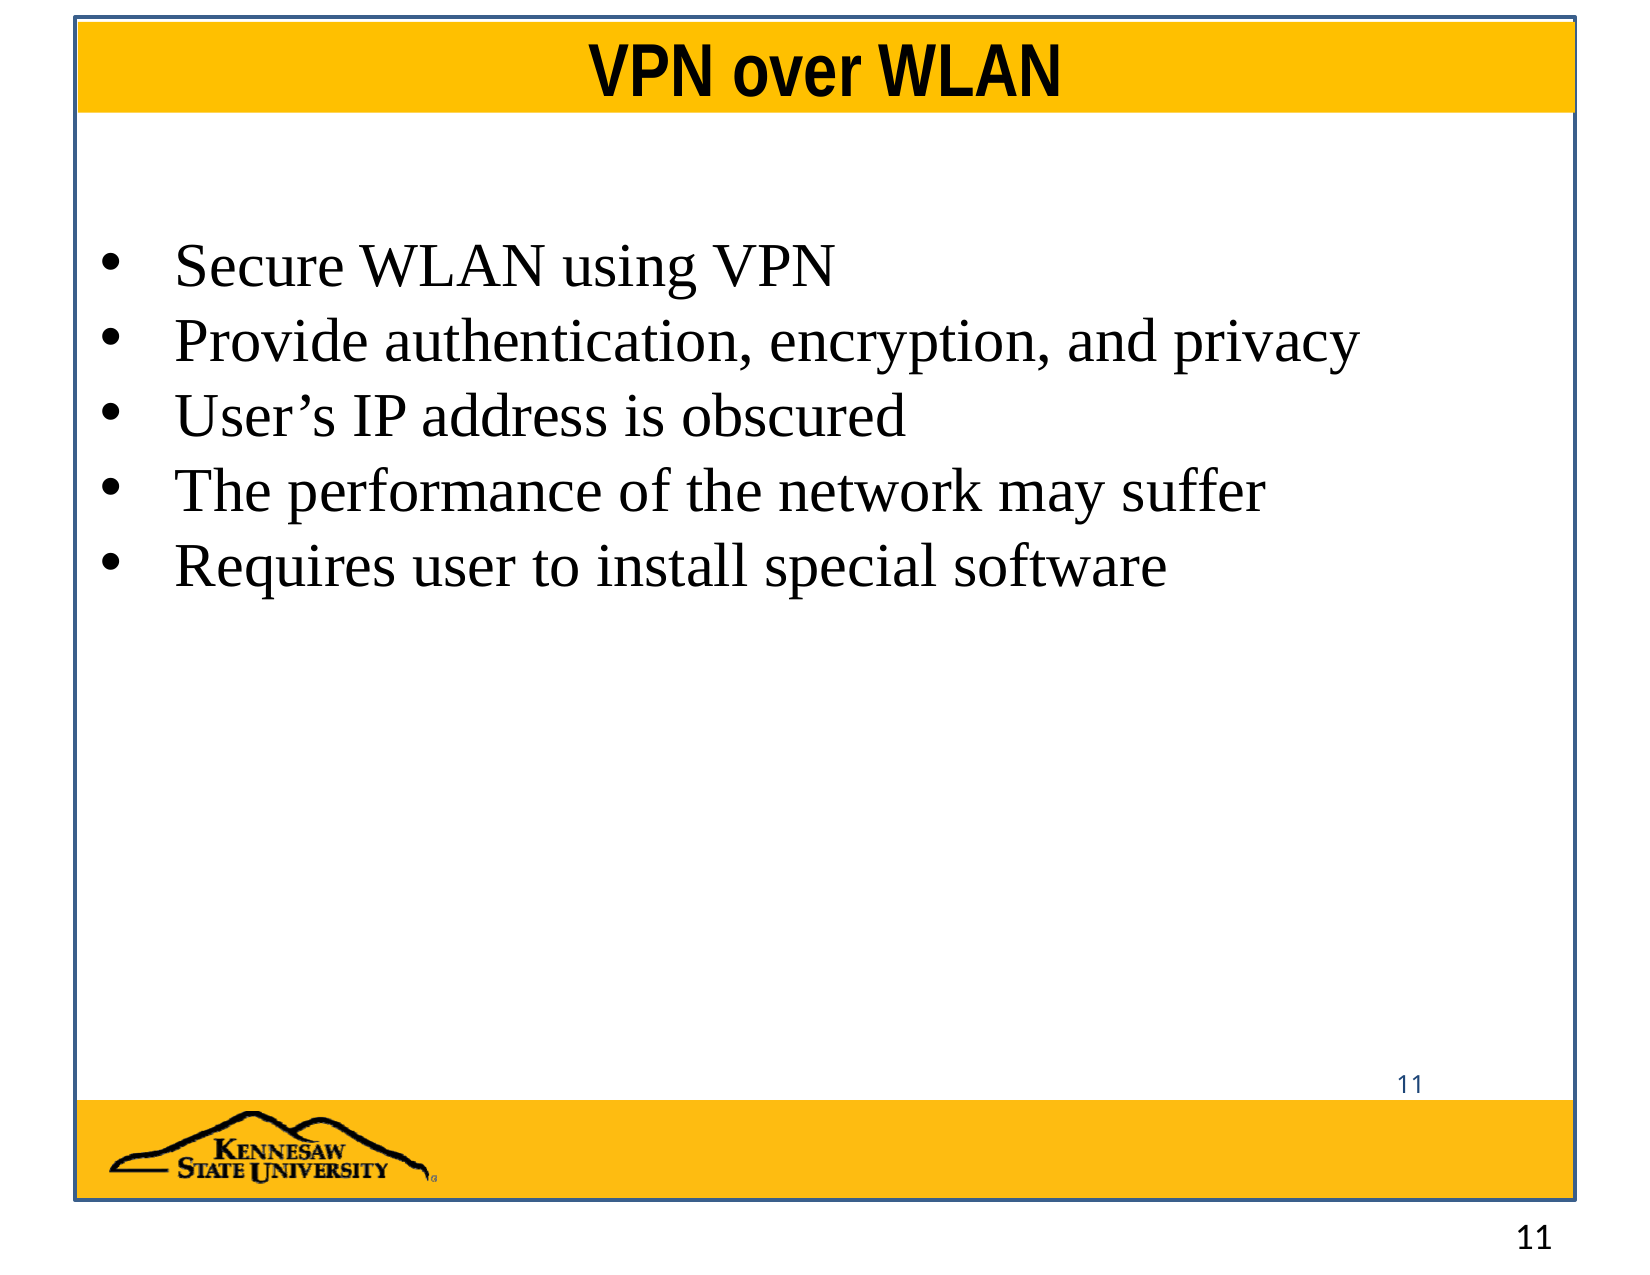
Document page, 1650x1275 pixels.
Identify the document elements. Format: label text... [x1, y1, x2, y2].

title VPN over WLAN [77, 21, 1575, 113]
list Secure WLAN using VPN Provide authentication, encryption, and privacy User’s IP address is obscured The performance of the network may suffer Requires user to install special software [99, 223, 1550, 603]
slide_number 11 [1299, 1042, 1425, 1103]
picture [108, 1111, 437, 1184]
